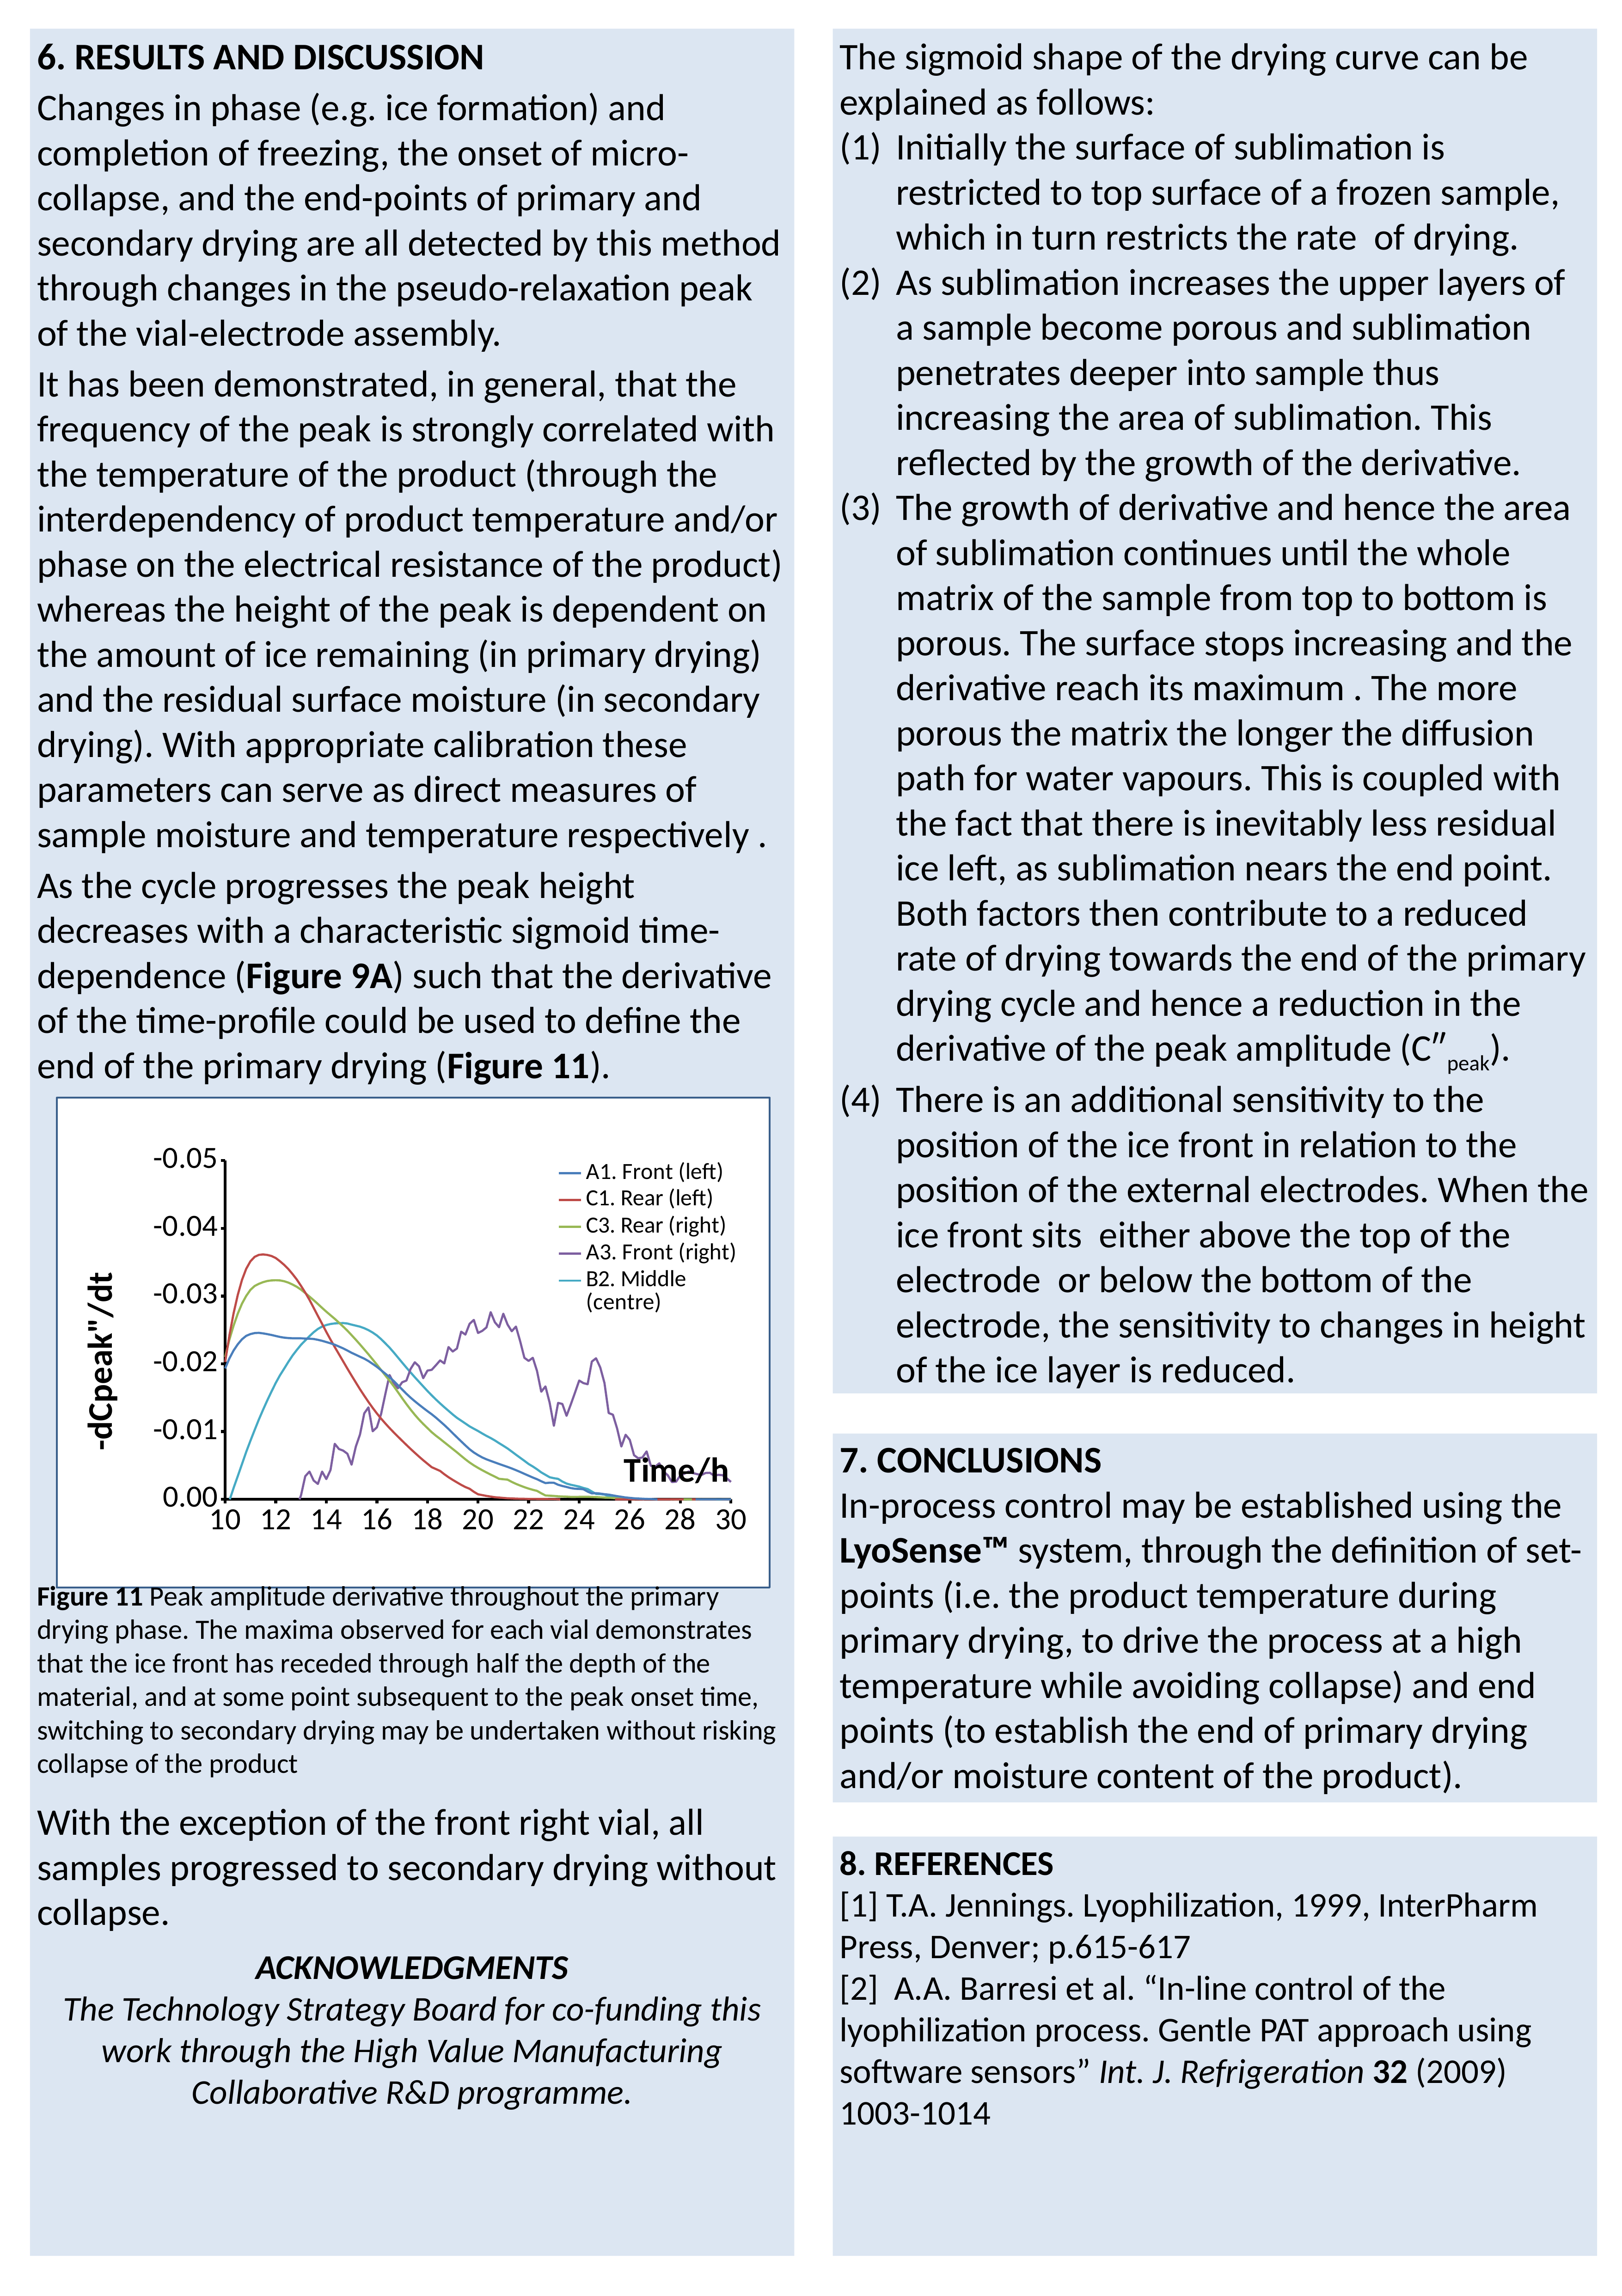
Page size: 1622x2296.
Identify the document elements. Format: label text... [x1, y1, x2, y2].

text_box [29, 28, 796, 2257]
text_box The sigmoid shape of the drying curve can be explained as follows: Initially the surface of sublimation is restricted to top surface of a frozen sample, which in turn restricts the rate of drying. As sublimation increases the upper layers of a sample become porous and sublimation penetrates deeper into sample thus increasing the area of sublimation. This reflected by the growth of the derivative. The growth of derivative and hence the area of sublimation continues until the whole matrix of the sample from top to bottom is porous. The surface stops increasing and the derivative reach its maximum . The more porous the matrix the longer the diffusion path for water vapours. This is coupled with the fact that there is inevitably less residual ice left, as sublimation nears the end point. Both factors then contribute to a reduced rate of drying towards the end of the primary drying cycle and hence a reduction in the derivative of the peak amplitude (C″peak). There is an additional sensitivity to the position of the ice front in relation to the position of the external electrodes. When the ice front sits either above the top of the electrode or below the bottom of the electrode, the sensitivity to changes in height of the ice layer is reduced. 7. CONCLUSIONS In-process control may be established using the LyoSense™ system, through the definition of set-points (i.e. the product temperature during primary drying, to drive the process at a high temperature while avoiding collapse) and end points (to establish the end of primary drying and/or moisture content of the product). 8. REFERENCES [1] T.A. Jennings. Lyophilization, 1999, InterPharm Press, Denver; p.615-617 [2] A.A. Barresi et al. “In-line control of the lyophilization process. Gentle PAT approach using software sensors” Int. J. Refrigeration 32 (2009) 1003-1014 [832, 29, 1598, 2226]
chart [72, 1134, 753, 1572]
text_box 6. RESULTS AND DISCUSSION Changes in phase (e.g. ice formation) and completion of freezing, the onset of micro-collapse, and the end-points of primary and secondary drying are all detected by this method through changes in the pseudo-relaxation peak of the vial-electrode assembly. It has been demonstrated, in general, that the frequency of the peak is strongly correlated with the temperature of the product (through the interdependency of product temperature and/or phase on the electrical resistance of the product) whereas the height of the peak is dependent on the amount of ice remaining (in primary drying) and the residual surface moisture (in secondary drying). With appropriate calibration these parameters can serve as direct measures of sample moisture and temperature respectively . As the cycle progresses the peak height decreases with a characteristic sigmoid time-dependence (Figure 9A) such that the derivative of the time-profile could be used to define the end of the primary drying (Figure 11). Figure 11 Peak amplitude derivative throughout the primary drying phase. The maxima observed for each vial demonstrates that the ice front has receded through half the depth of the material, and at some point subsequent to the peak onset time, switching to secondary drying may be undertaken without risking collapse of the product With the exception of the front right vial, all samples progressed to secondary drying without collapse. ACKNOWLEDGMENTS The Technology Strategy Board for co-funding this work through the High Value Manufacturing Collaborative R&D programme. [30, 29, 795, 2114]
text_box [832, 1836, 1598, 2257]
